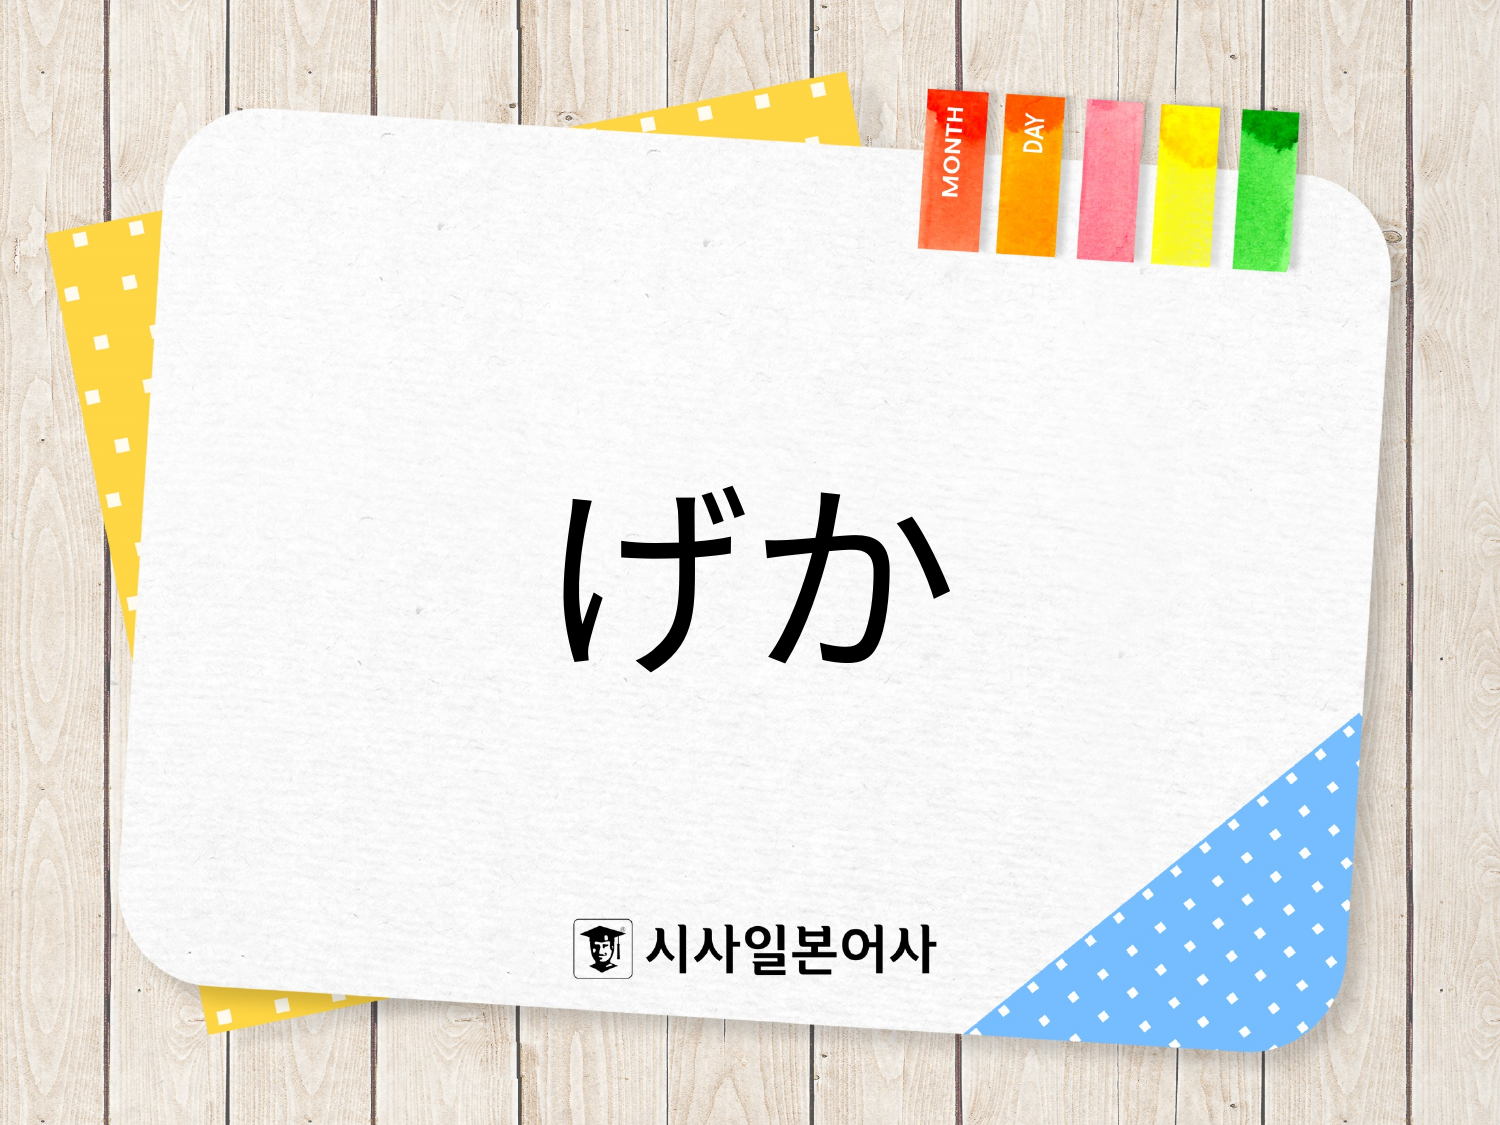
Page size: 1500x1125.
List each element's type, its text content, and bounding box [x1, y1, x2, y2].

title げか [75, 338, 1425, 811]
picture [0, 0, 1500, 1125]
